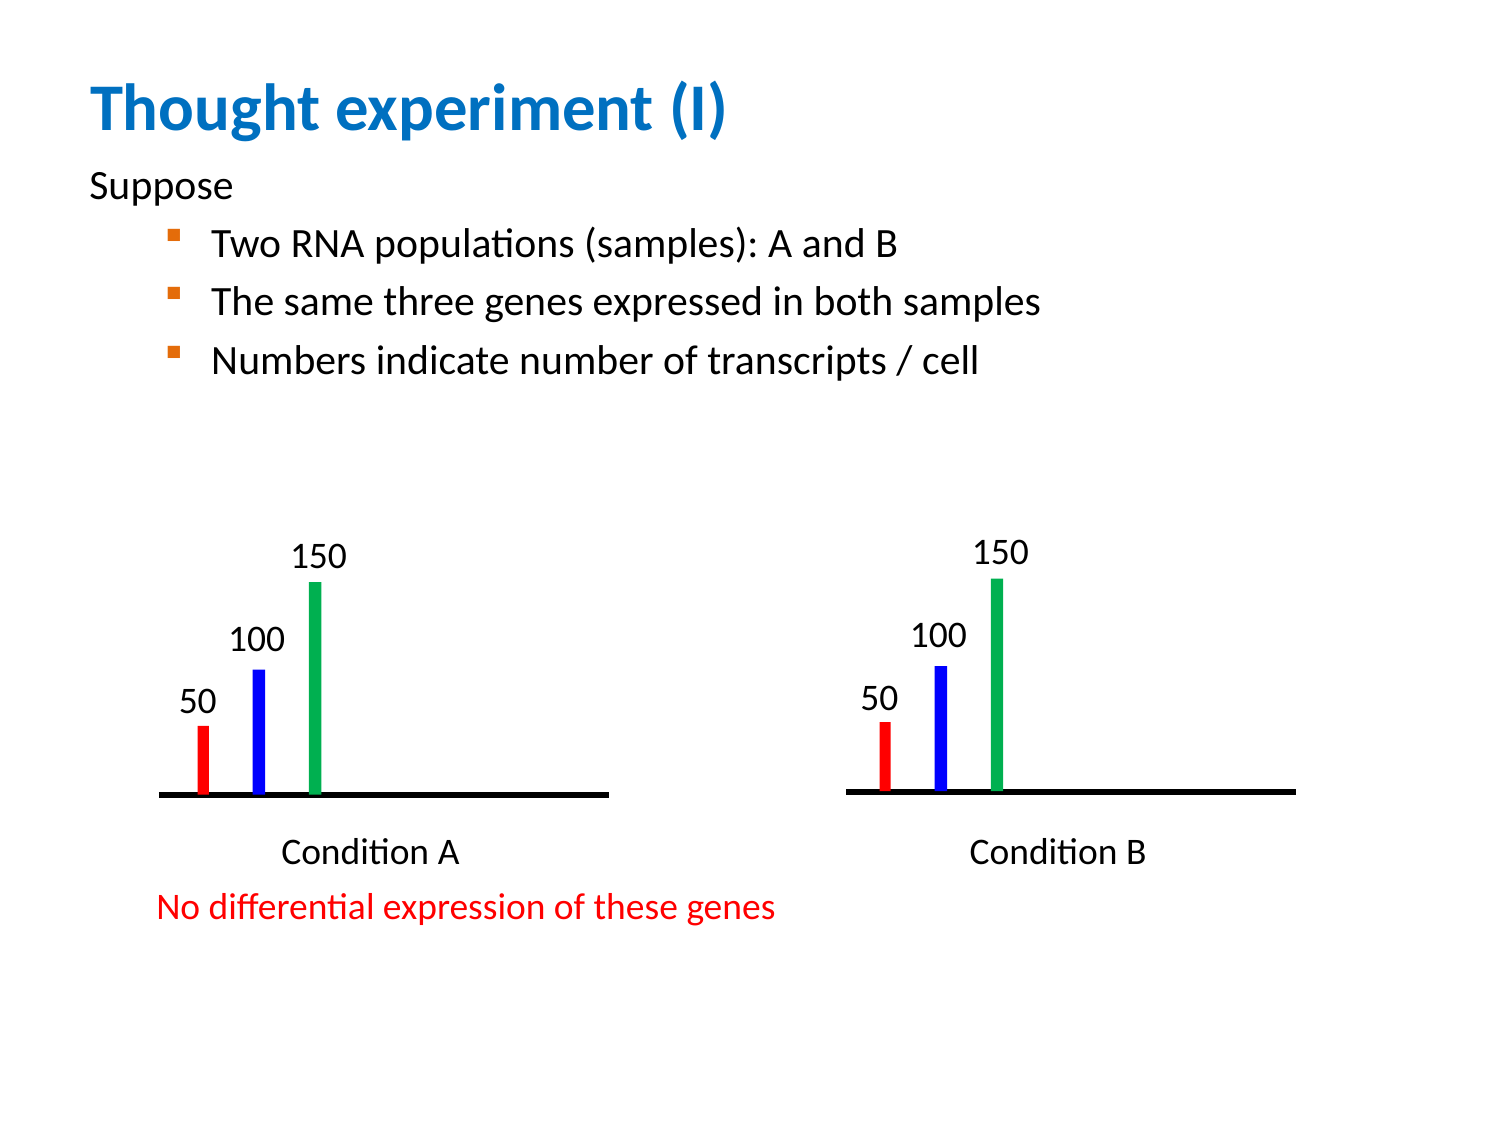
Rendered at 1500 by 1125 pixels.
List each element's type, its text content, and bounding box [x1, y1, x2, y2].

text_box 100 [213, 606, 301, 666]
text_box [251, 668, 267, 793]
text_box [196, 729, 211, 793]
text_box 50 [163, 668, 232, 729]
text_box [307, 583, 324, 793]
text_box 150 [275, 523, 362, 583]
text_box [932, 664, 949, 790]
text_box Condition B [954, 819, 1162, 880]
text_box No differential expression of these genes [141, 874, 792, 935]
list Suppose Two RNA populations (samples): A and B The same three genes expressed in both samples Numbers indicate number of transcripts / cell [74, 149, 1425, 1063]
text_box 150 [957, 519, 1044, 580]
title Thought experiment (I) [74, 44, 1426, 163]
text_box 50 [845, 665, 914, 725]
text_box 100 [895, 602, 982, 663]
text_box [989, 580, 1005, 790]
text_box Condition A [266, 819, 475, 874]
text_box [877, 725, 893, 790]
